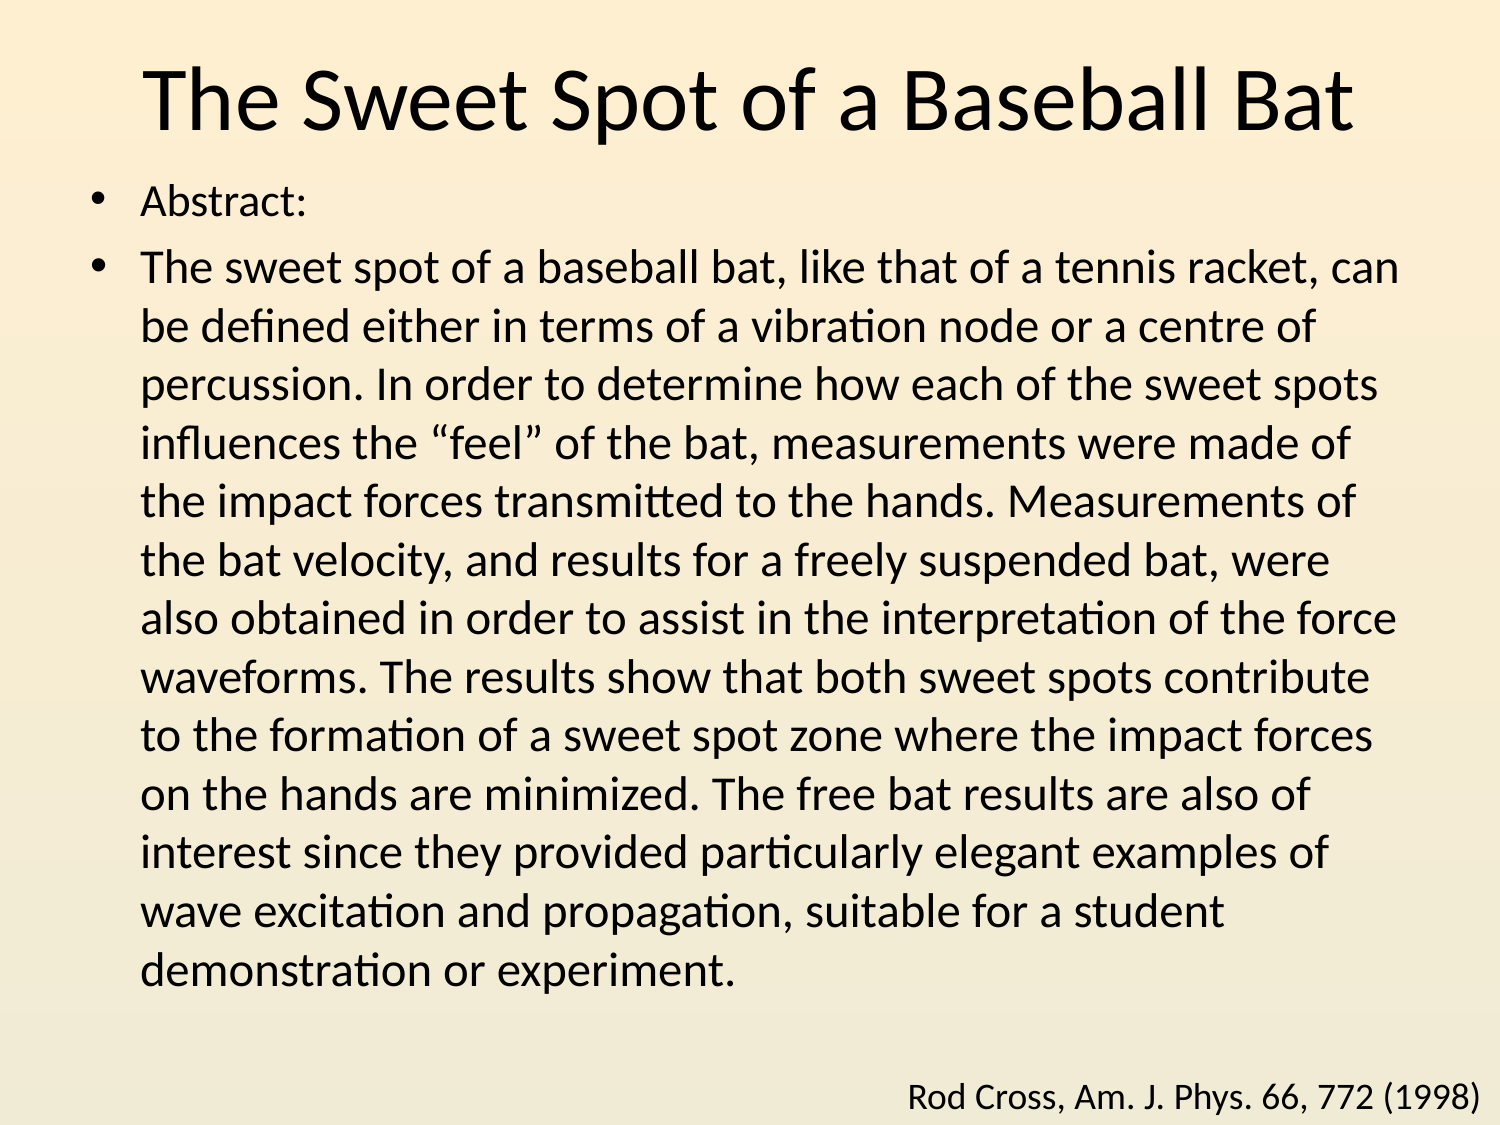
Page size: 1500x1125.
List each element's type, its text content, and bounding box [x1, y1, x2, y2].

text_box Rod Cross, Am. J. Phys. 66, 772 (1998) [892, 1064, 1497, 1125]
list Abstract: The sweet spot of a baseball bat, like that of a tennis racket, can be defined either in terms of a vibration node or a centre of percussion. In order to determine how each of the sweet spots influences the “feel” of the bat, measurements were made of the impact forces transmitted to the hands. Measurements of the bat velocity, and results for a freely suspended bat, were also obtained in order to assist in the interpretation of the force waveforms. The results show that both sweet spots contribute to the formation of a sweet spot zone where the impact forces on the hands are minimized. The free bat results are also of interest since they provided particularly elegant examples of wave excitation and propagation, suitable for a student demonstration or experiment. [75, 162, 1425, 1063]
title The Sweet Spot of a Baseball Bat [75, 0, 1425, 162]
